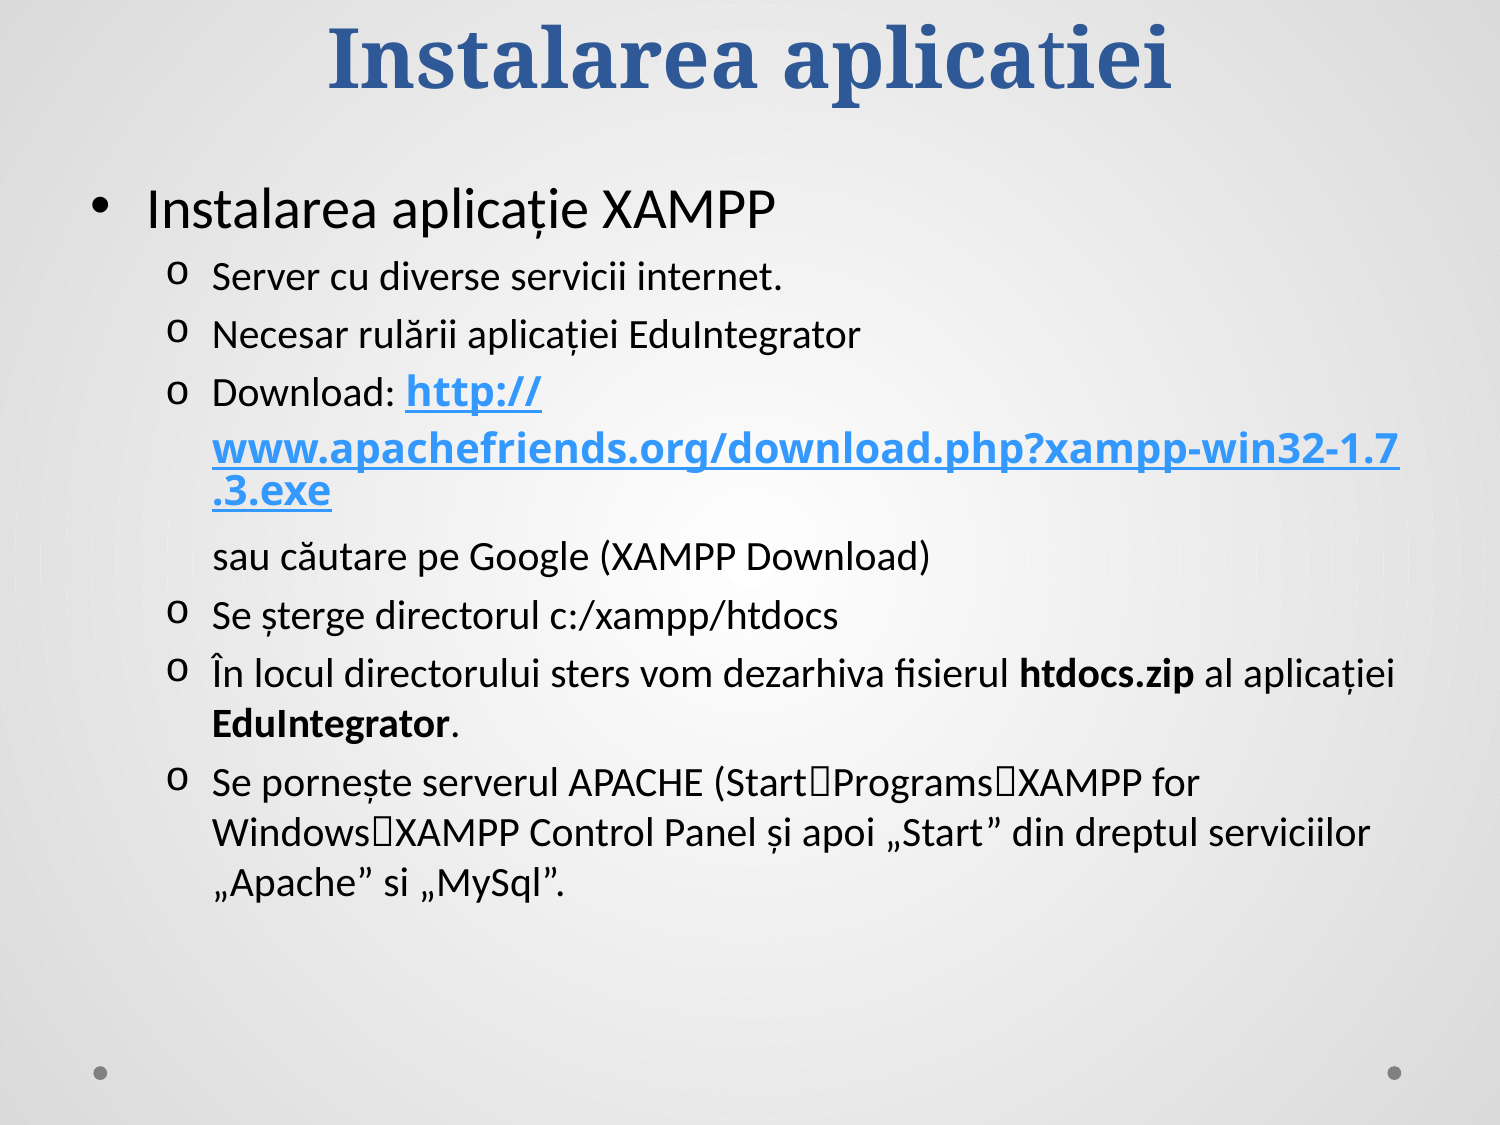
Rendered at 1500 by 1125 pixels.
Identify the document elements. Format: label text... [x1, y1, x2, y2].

list Instalarea aplicaţie XAMPP Server cu diverse servicii internet. Necesar rulării aplicaţiei EduIntegrator Download: http://www.apachefriends.org/download.php?xampp-win32-1.7.3.exe sau căutare pe Google (XAMPP Download) Se șterge directorul c:/xampp/htdocs În locul directorului sters vom dezarhiva fisierul htdocs.zip al aplicației EduIntegrator. Se pornește serverul APACHE (StartProgramsXAMPP for WindowsXAMPP Control Panel și apoi „Start” din dreptul serviciilor „Apache” si „MySql”. [75, 162, 1425, 1005]
title Instalarea aplicatiei [75, 0, 1425, 113]
